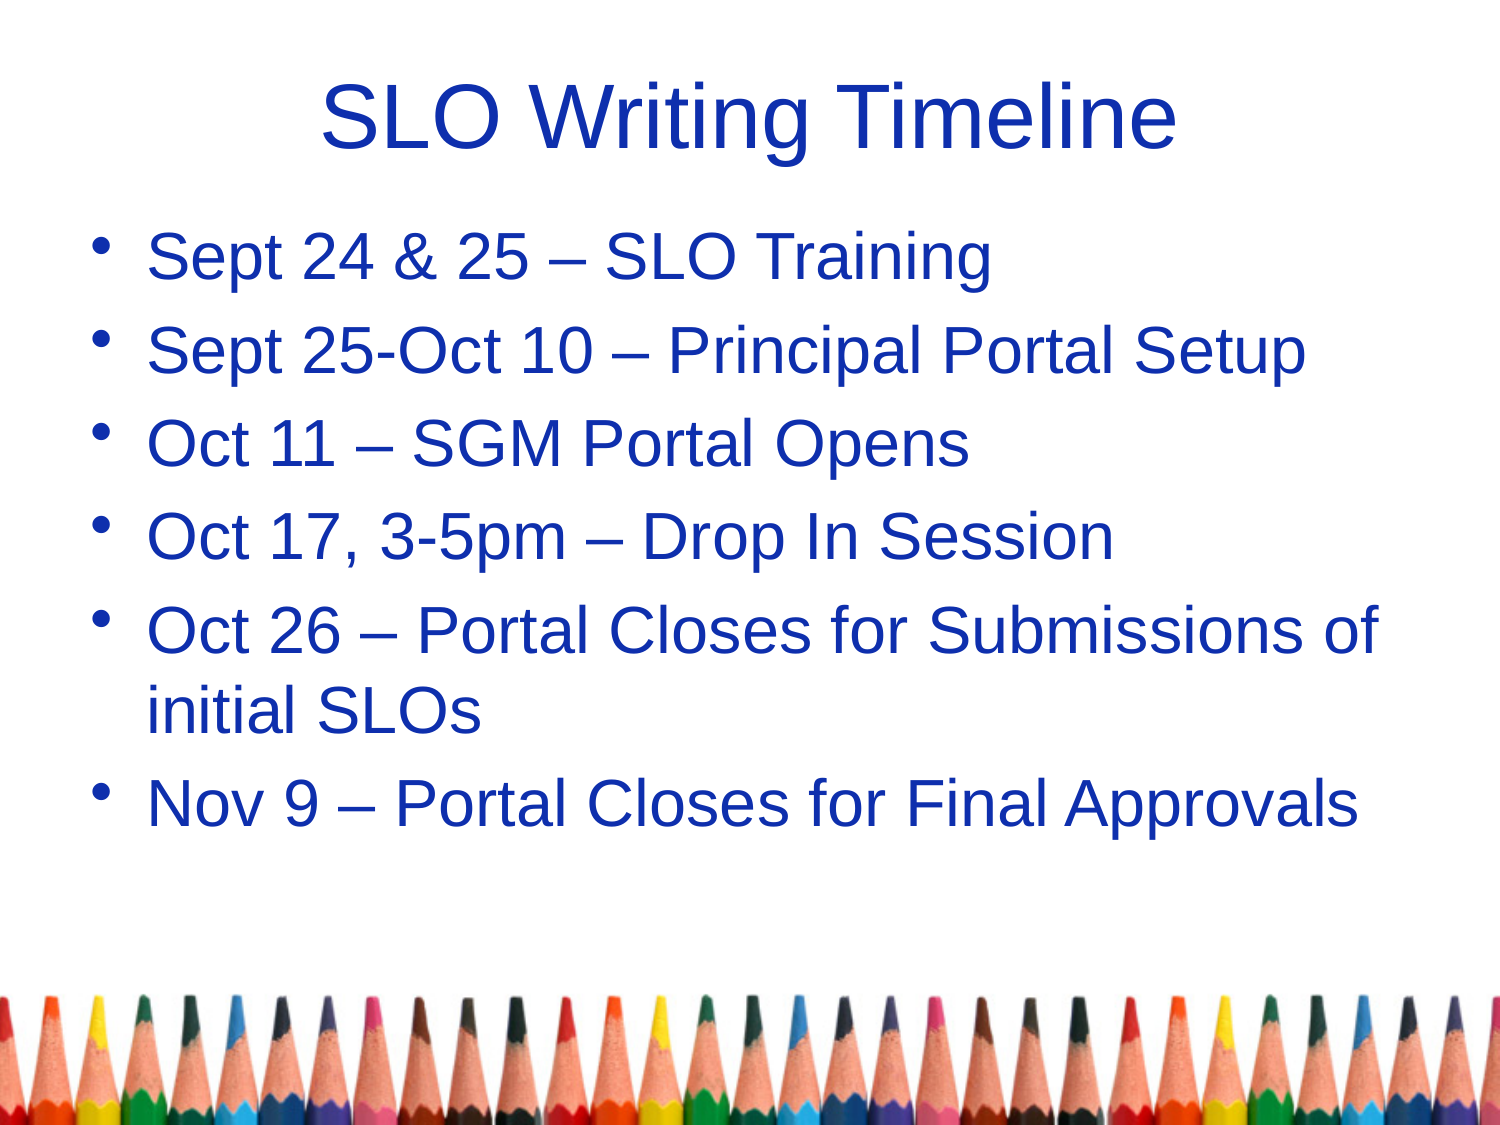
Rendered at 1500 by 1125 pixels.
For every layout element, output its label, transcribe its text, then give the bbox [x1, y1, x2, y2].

list Sept 24 & 25 – SLO Training Sept 25-Oct 10 – Principal Portal Setup Oct 11 – SGM Portal Opens Oct 17, 3-5pm – Drop In Session Oct 26 – Portal Closes for Submissions of initial SLOs Nov 9 – Portal Closes for Final Approvals [75, 205, 1425, 949]
title SLO Writing Timeline [75, 18, 1425, 205]
picture [0, 0, 1500, 1125]
